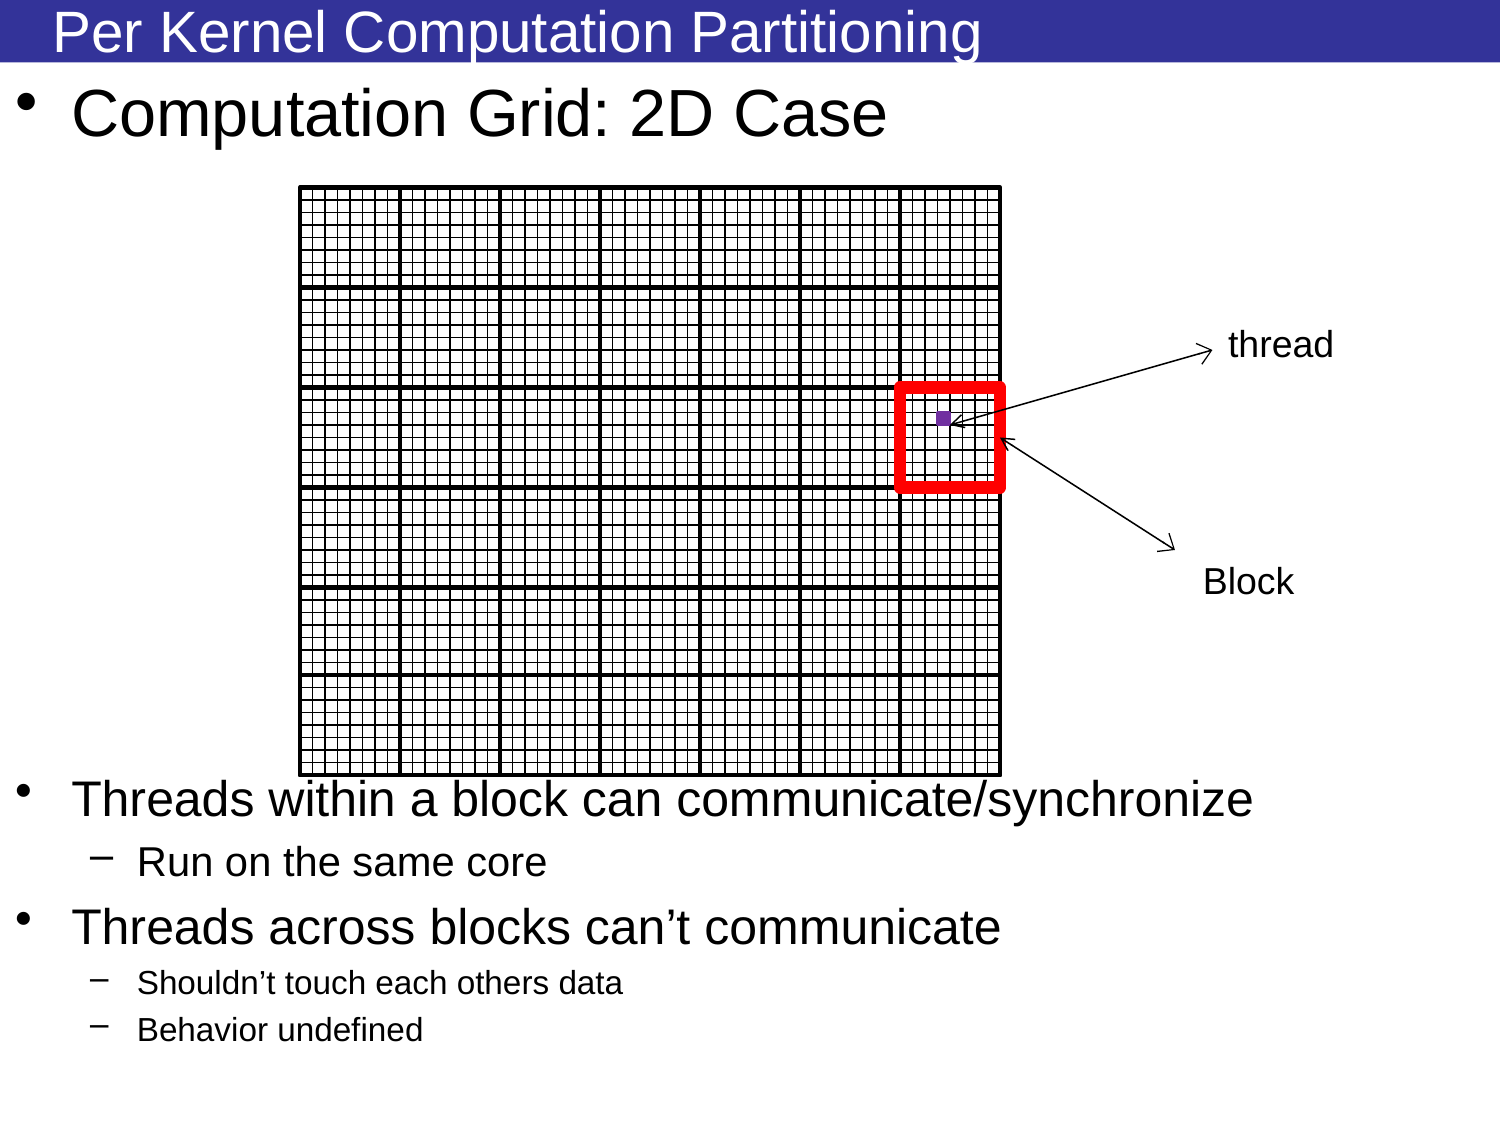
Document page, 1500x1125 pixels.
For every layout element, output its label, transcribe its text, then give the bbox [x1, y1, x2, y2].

text_box Block [1188, 549, 1310, 610]
title Per Kernel Computation Partitioning [37, 7, 1426, 51]
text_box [899, 187, 1001, 776]
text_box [799, 187, 897, 776]
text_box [399, 187, 497, 776]
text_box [499, 187, 597, 776]
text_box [999, 437, 1176, 551]
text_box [599, 187, 697, 776]
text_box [949, 349, 1213, 426]
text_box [699, 187, 797, 776]
text_box thread [1213, 312, 1350, 373]
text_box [299, 187, 397, 776]
list Computation Grid: 2D Case Threads within a block can communicate/synchronize Run on the same core Threads across blocks can’t communicate Shouldn’t touch each others data Behavior undefined [0, 62, 1500, 1125]
